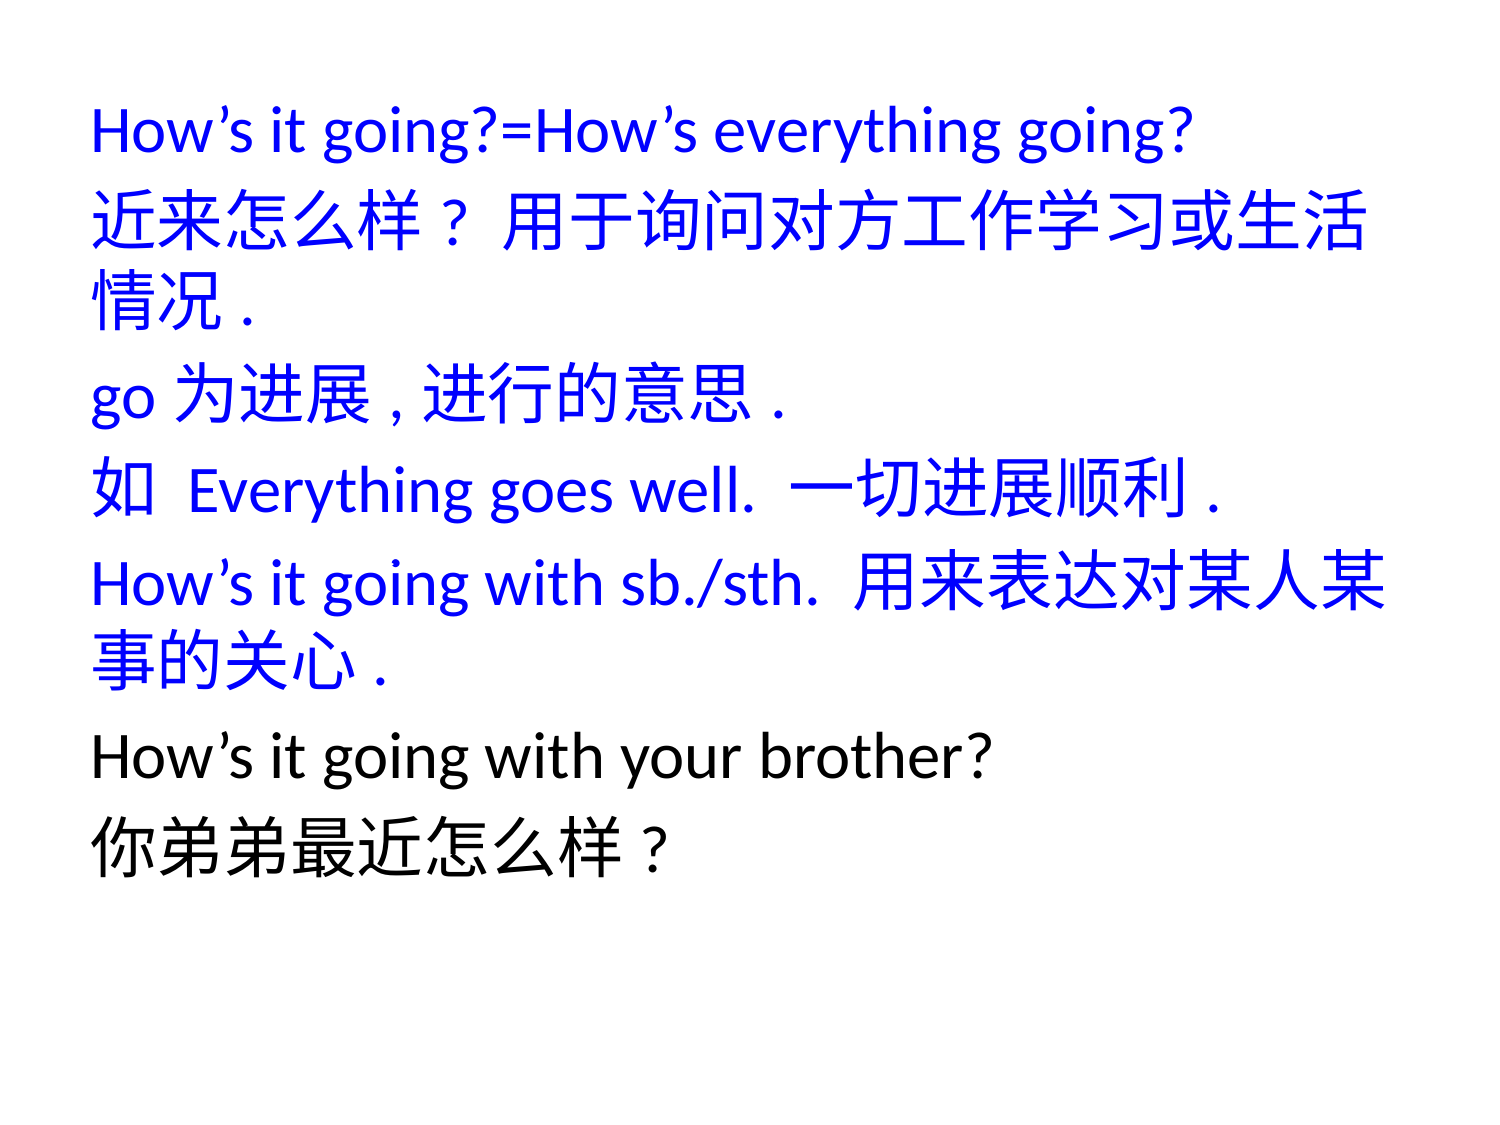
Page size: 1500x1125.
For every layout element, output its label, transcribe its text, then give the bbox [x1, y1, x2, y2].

text_box 学.科.网 [333, 545, 1167, 580]
list How’s it going?=How’s everything going? 近来怎么样? 用于询问对方工作学习或生活情况. go为进展,进行的意思. 如 Everything goes well. 一切进展顺利. How’s it going with sb./sth. 用来表达对某人某事的关心. How’s it going with your brother? 你弟弟最近怎么样? [75, 78, 1425, 1125]
